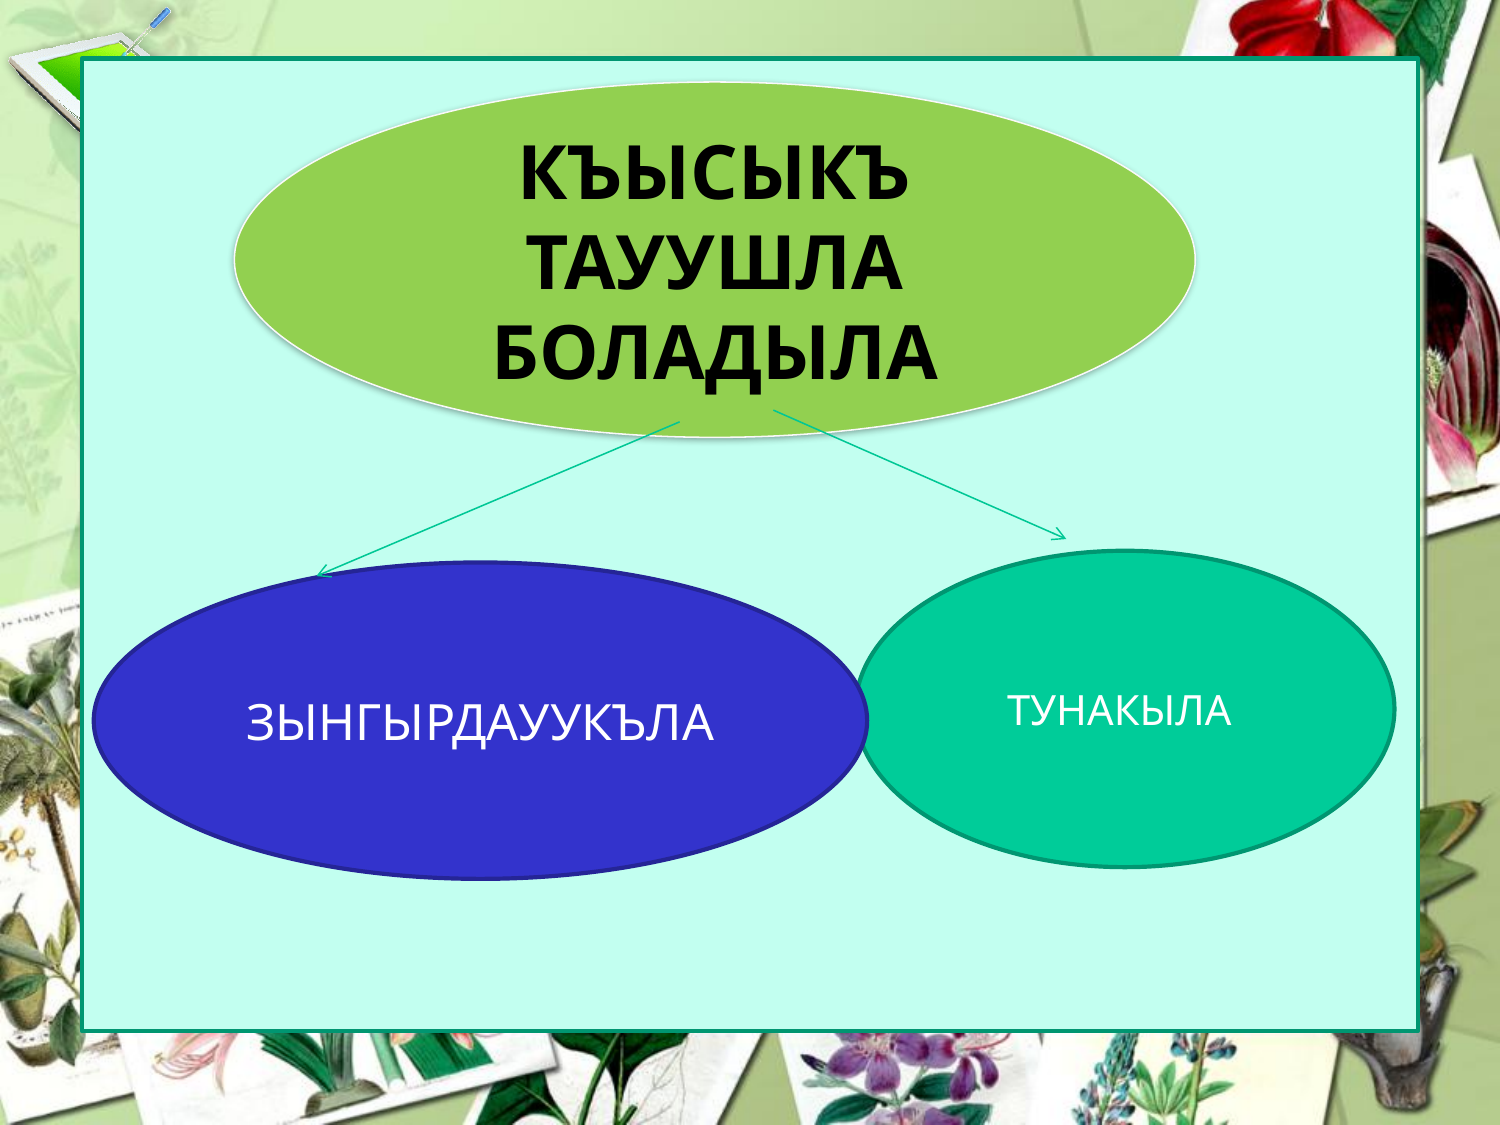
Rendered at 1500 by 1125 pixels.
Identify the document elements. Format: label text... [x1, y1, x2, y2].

text_box Къысыкъ Тауушла боладыла [233, 81, 1197, 439]
text_box [80, 56, 1420, 1033]
picture [0, 0, 1500, 1125]
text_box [316, 421, 680, 577]
text_box зынгырдауукъла [91, 576, 870, 881]
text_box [773, 409, 1067, 540]
text_box тунакыла [857, 548, 1397, 870]
